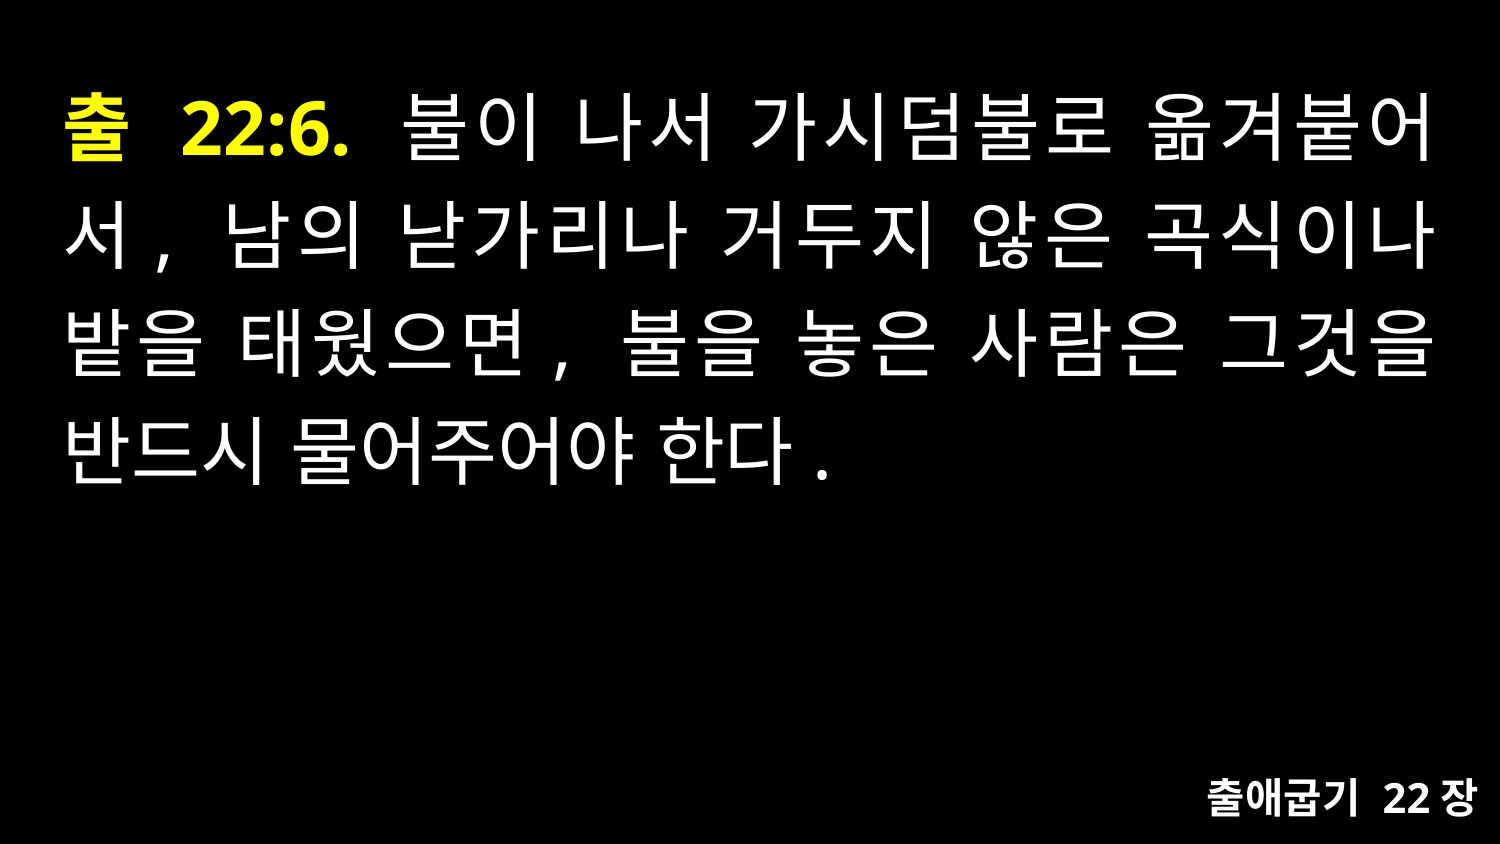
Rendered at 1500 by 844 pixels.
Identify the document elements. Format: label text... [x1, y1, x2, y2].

subtitle 출애굽기 22장 [916, 770, 1500, 844]
title 출 22:6. 불이 나서 가시덤불로 옮겨붙어서, 남의 낟가리나 거두지 않은 곡식이나 밭을 태웠으면, 불을 놓은 사람은 그것을 반드시 물어주어야 한다. [0, 0, 1500, 844]
